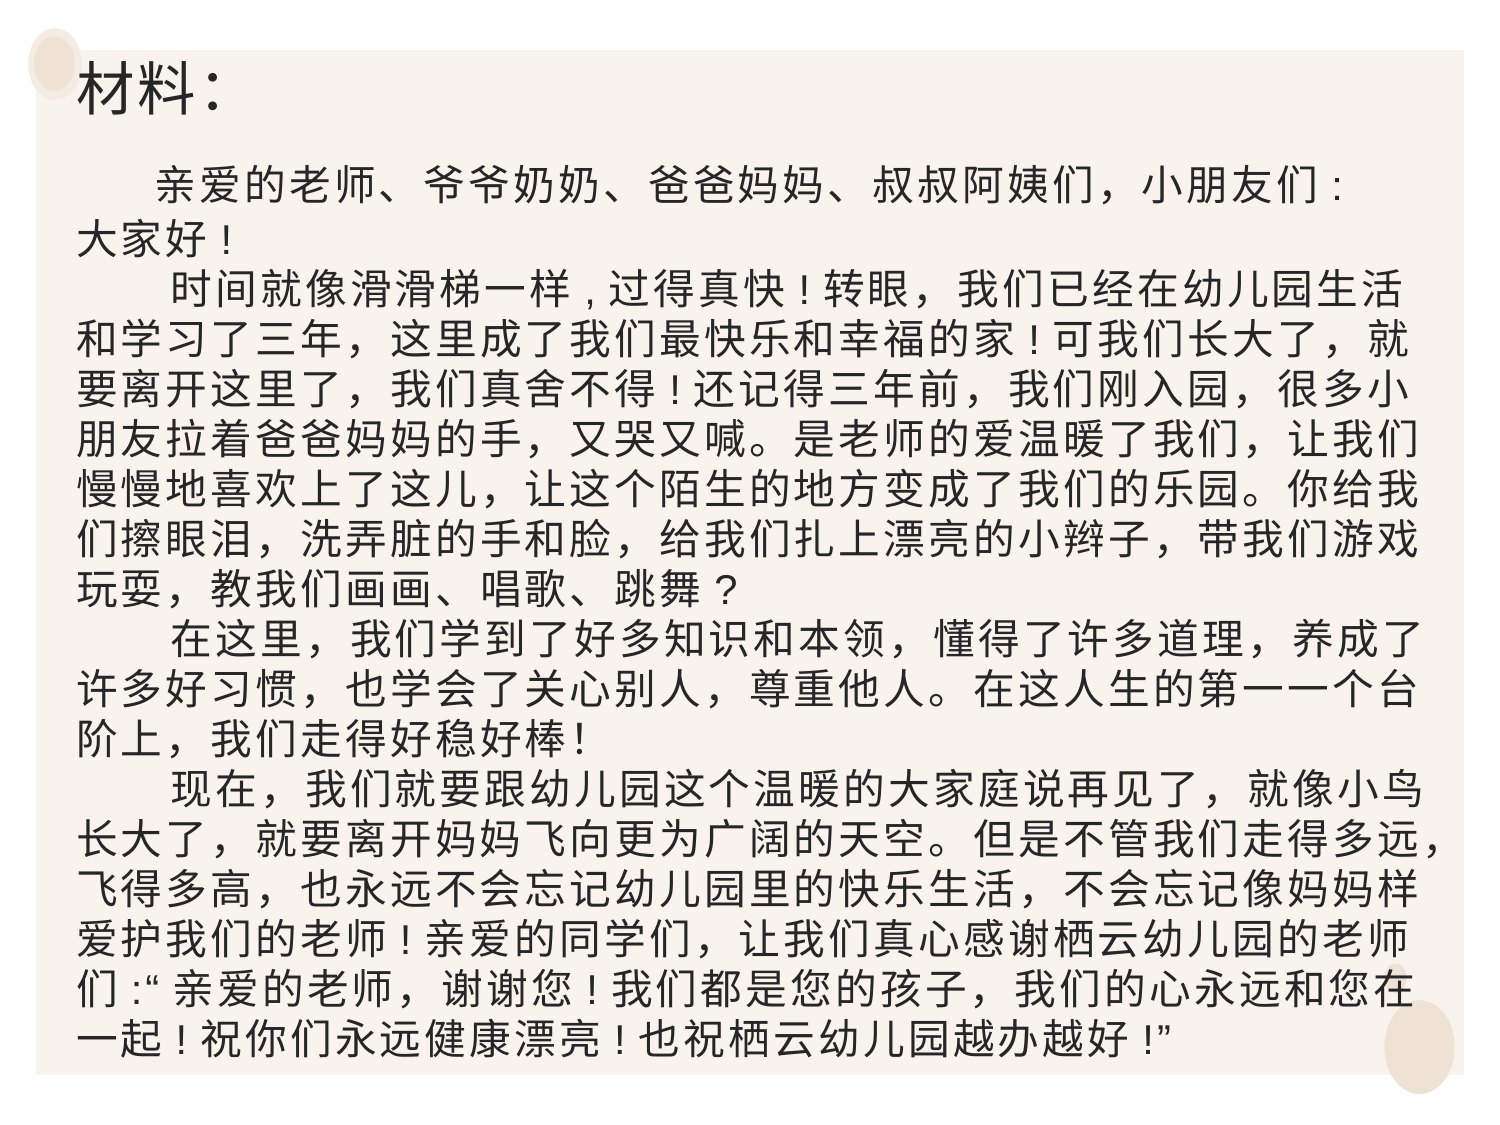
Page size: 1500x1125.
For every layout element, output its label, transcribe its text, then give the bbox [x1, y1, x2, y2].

list 材料： 亲爱的老师、爷爷奶奶、爸爸妈妈、叔叔阿姨们，小朋友们: 大家好! 时间就像滑滑梯一样,过得真快!转眼，我们已经在幼儿园生活和学习了三年，这里成了我们最快乐和幸福的家!可我们长大了，就要离开这里了，我们真舍不得!还记得三年前，我们刚入园，很多小朋友拉着爸爸妈妈的手，又哭又喊。是老师的爱温暖了我们，让我们慢慢地喜欢上了这儿，让这个陌生的地方变成了我们的乐园。你给我们擦眼泪，洗弄脏的手和脸，给我们扎上漂亮的小辫子，带我们游戏玩耍，教我们画画、唱歌、跳舞? 在这里，我们学到了好多知识和本领，懂得了许多道理，养成了许多好习惯，也学会了关心别人，尊重他人。在这人生的第一一个台阶上，我们走得好稳好棒！ 现在，我们就要跟幼儿园这个温暖的大家庭说再见了，就像小鸟长大了，就要离开妈妈飞向更为广阔的天空。但是不管我们走得多远，飞得多高，也永远不会忘记幼儿园里的快乐生活，不会忘记像妈妈样爱护我们的老师!亲爱的同学们，让我们真心感谢栖云幼儿园的老师们:“亲爱的老师，谢谢您!我们都是您的孩子，我们的心永远和您在一起!祝你们永远健康漂亮!也祝栖云幼儿园越办越好!” [64, 30, 1448, 1059]
